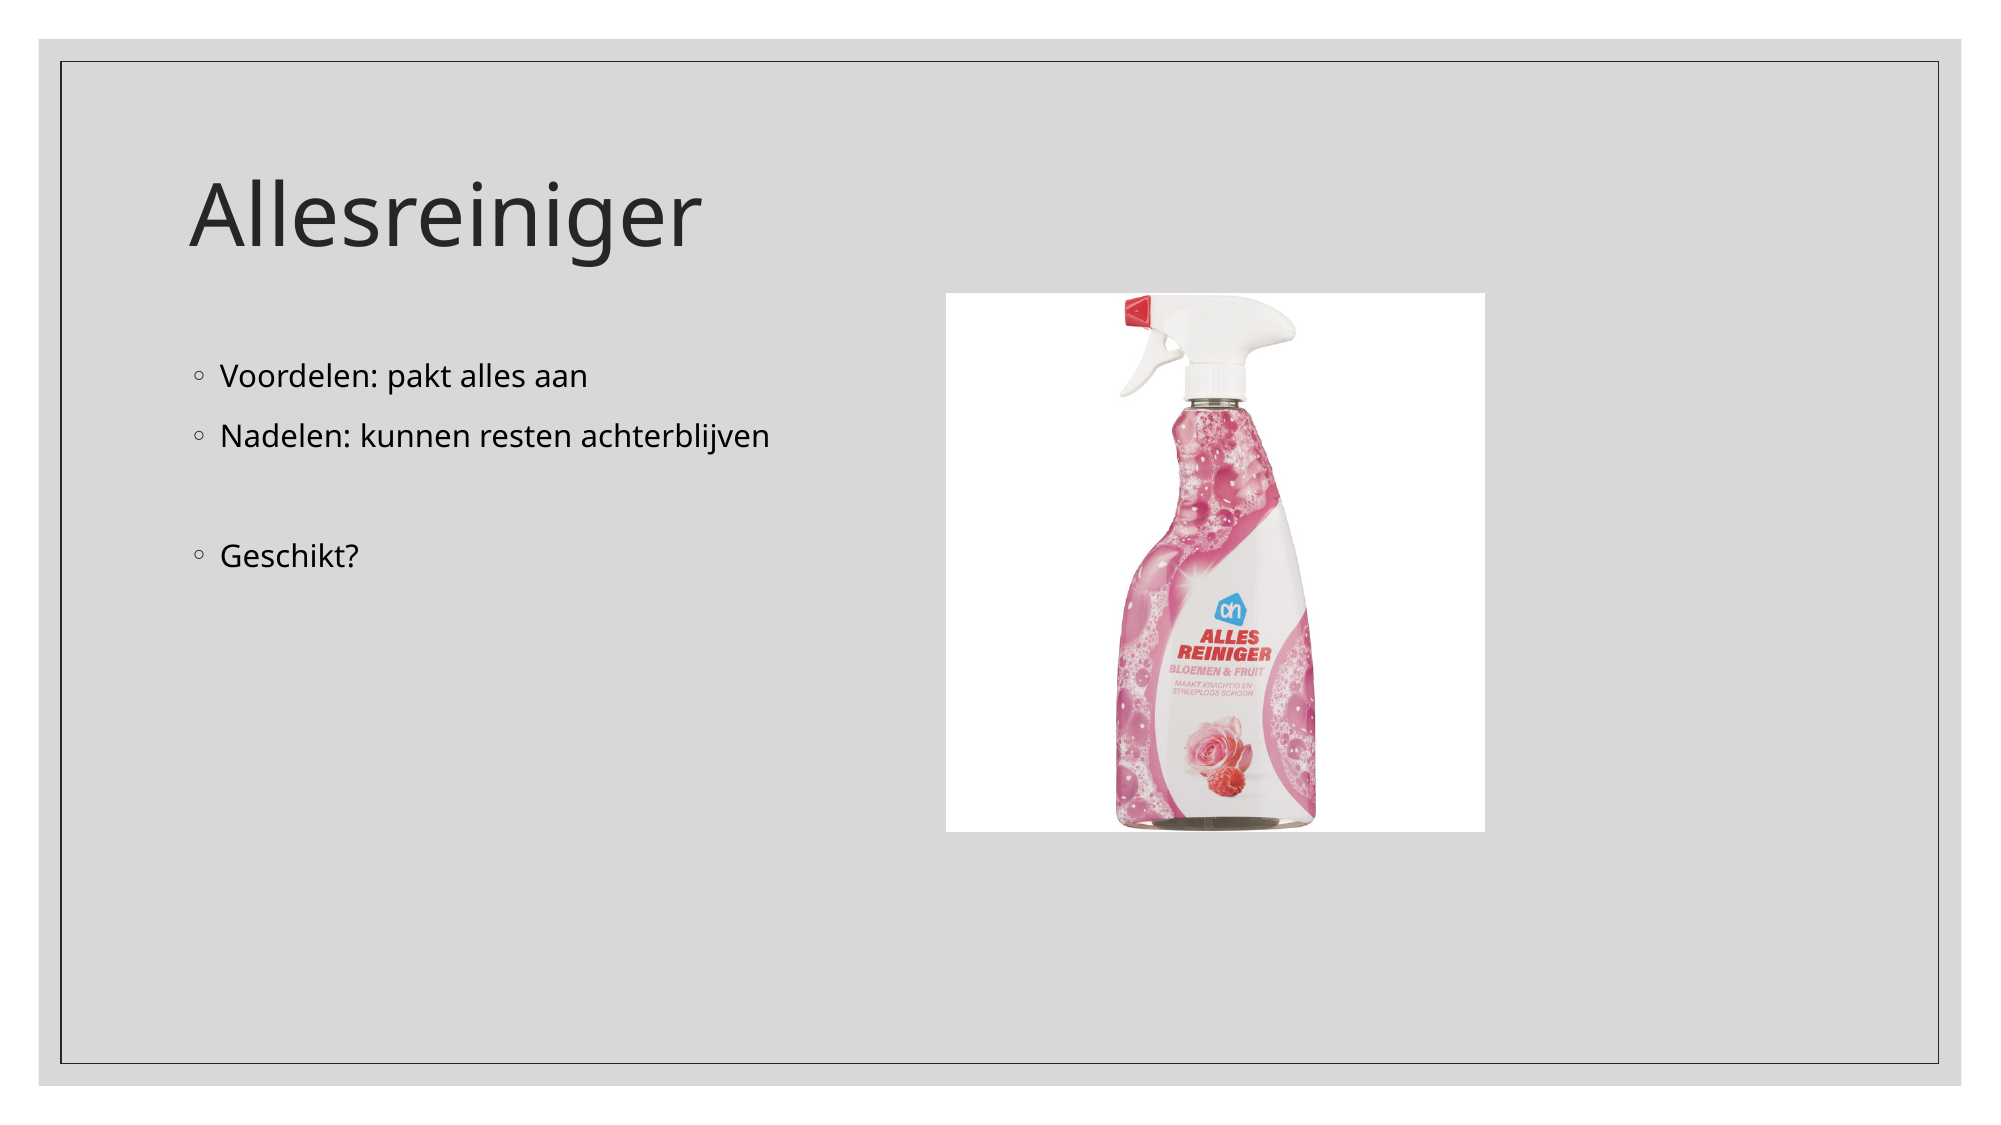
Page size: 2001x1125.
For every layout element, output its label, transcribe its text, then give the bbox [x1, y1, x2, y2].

title Allesreiniger [174, 105, 1825, 331]
list Voordelen: pakt alles aan Nadelen: kunnen resten achterblijven Geschikt? [174, 345, 1825, 977]
picture [946, 293, 1485, 832]
